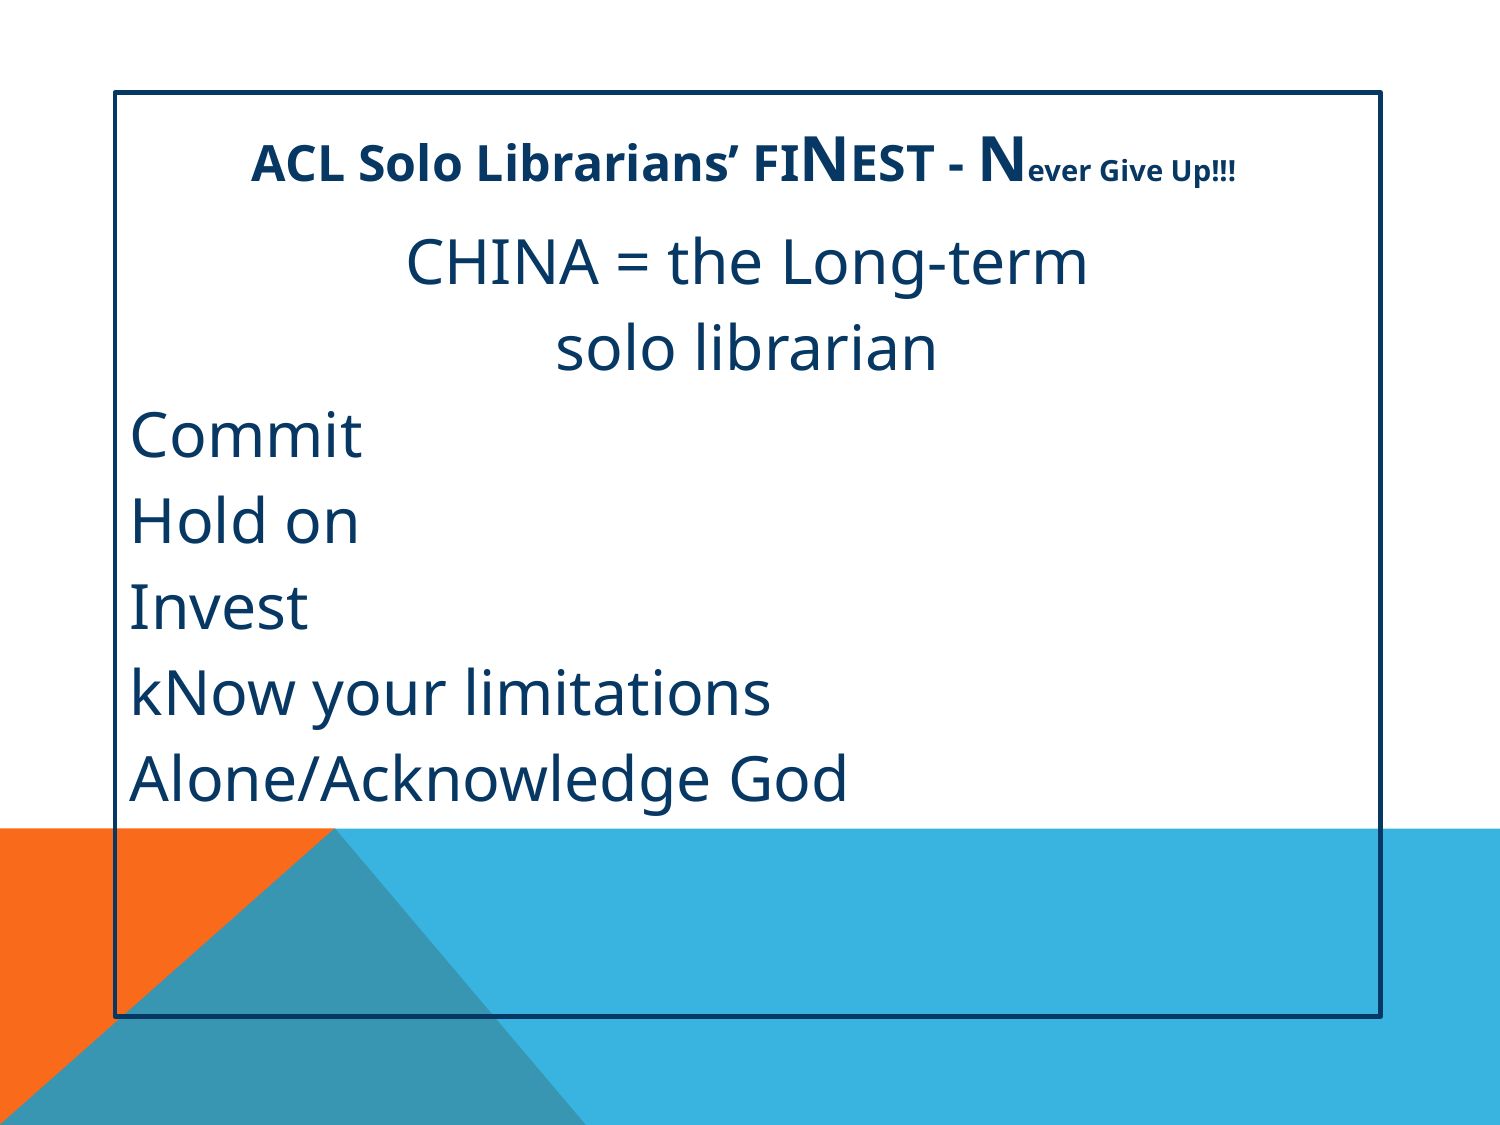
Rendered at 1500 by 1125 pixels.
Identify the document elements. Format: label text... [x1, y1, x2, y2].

text_box ACL Solo Librarians’ FINEST - Never Give Up!!! CHINA = the Long-term solo librarian Commit Hold on Invest kNow your limitations Alone/Acknowledge God [115, 92, 1381, 1017]
